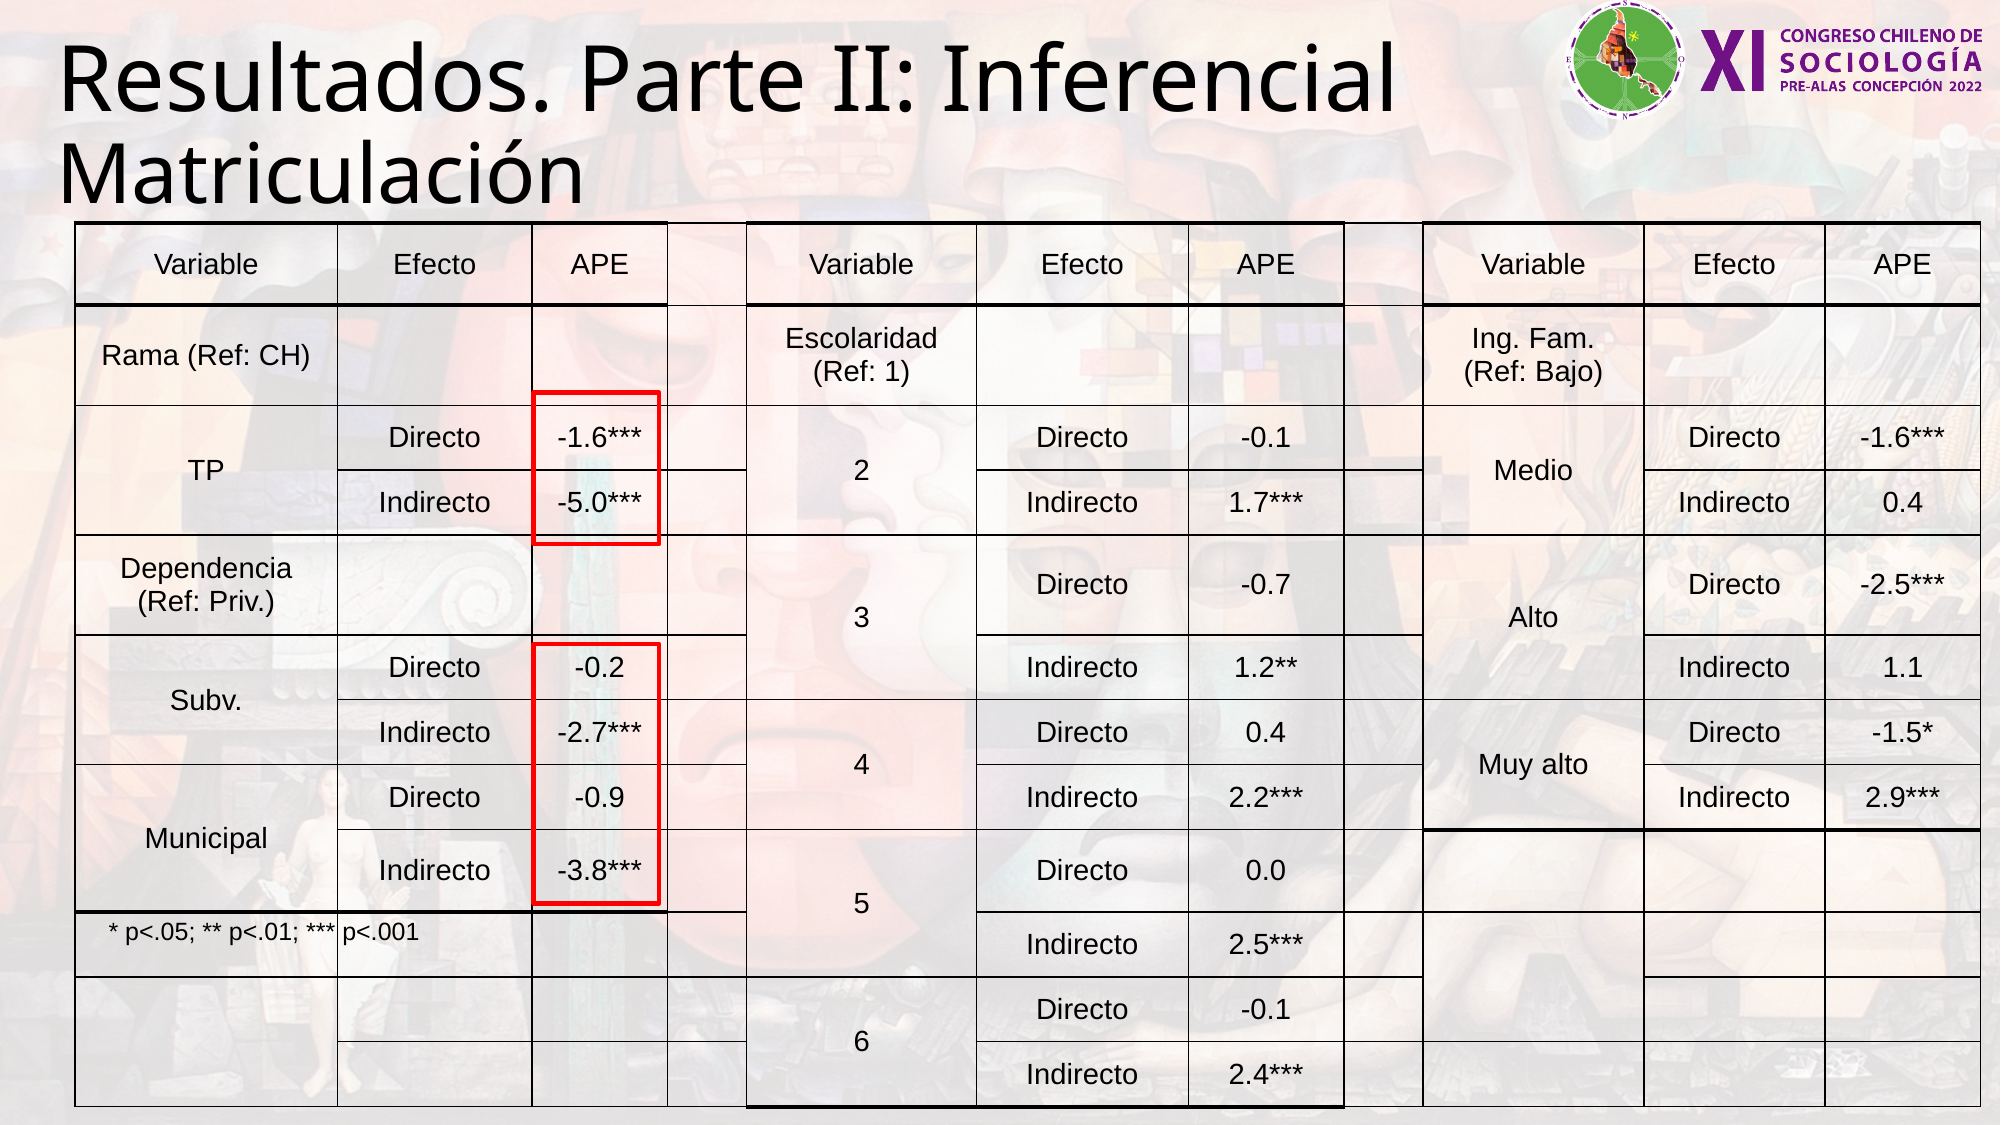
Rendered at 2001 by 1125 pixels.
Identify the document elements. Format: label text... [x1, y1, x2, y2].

table_cell -2.7*** [659, 700, 667, 764]
table_cell [76, 978, 337, 1106]
table_cell Directo [977, 700, 1188, 764]
text_box * p<.05; ** p<.01; *** p<.001 [93, 903, 586, 981]
table_cell Alto [1424, 536, 1643, 699]
table_header Efecto [338, 225, 531, 303]
table_cell Indirecto [1645, 471, 1824, 534]
table_cell [533, 307, 667, 405]
table_cell -0.7 [1189, 536, 1343, 634]
table_cell 0.0 [1189, 830, 1343, 911]
table_cell 3 [747, 536, 976, 699]
table_cell 0.4 [1189, 700, 1343, 764]
table_cell Indirecto [338, 830, 531, 903]
table_header Efecto [977, 225, 1188, 303]
table_cell Municipal [76, 765, 337, 910]
table_cell Directo [338, 636, 531, 699]
table_cell -0.9 [659, 765, 667, 829]
table_cell [977, 307, 1188, 405]
table_cell [76, 914, 93, 976]
table_cell [668, 700, 746, 764]
table_cell [338, 981, 531, 1041]
table_cell [668, 830, 746, 911]
table_cell Subv. [76, 636, 337, 764]
table_cell 2.5*** [1189, 913, 1343, 976]
table_cell [1424, 832, 1643, 911]
table_cell [1345, 913, 1422, 976]
table_cell [668, 406, 746, 469]
table_cell [668, 306, 746, 405]
table_header [668, 224, 746, 305]
table_cell [1189, 307, 1343, 405]
table_cell Indirecto [338, 700, 531, 764]
table_cell 1.1 [1826, 636, 1980, 699]
table_header [1345, 224, 1422, 305]
table_cell 4 [747, 700, 976, 829]
table_cell [668, 636, 746, 699]
table_cell [668, 471, 746, 534]
table_cell Directo [338, 406, 531, 469]
table_cell Indirecto [977, 636, 1188, 699]
table_cell Directo [1645, 536, 1824, 634]
table_cell Directo [1645, 700, 1824, 764]
table_cell 0.4 [1826, 471, 1980, 534]
table_cell Directo [977, 830, 1188, 911]
table_cell [1345, 1042, 1422, 1106]
table_cell 2.9*** [1826, 765, 1980, 828]
table_cell Directo [977, 536, 1188, 634]
table_cell [1826, 978, 1980, 1041]
table_cell Indirecto [977, 1042, 1188, 1105]
table_cell [1826, 913, 1980, 976]
table_cell [1645, 832, 1824, 911]
table_cell Indirecto [338, 471, 531, 534]
table_cell -1.6*** [1826, 406, 1980, 469]
table_cell [1645, 913, 1824, 976]
table_cell [533, 536, 667, 634]
table_cell [338, 536, 531, 634]
table_cell TP [76, 406, 337, 534]
table_cell [1645, 1042, 1824, 1106]
table_cell Directo [338, 765, 531, 829]
table_cell [533, 1042, 667, 1106]
table_cell -0.2 [533, 636, 667, 699]
table_cell [1826, 832, 1980, 911]
table_cell [1345, 830, 1422, 911]
table_cell [1826, 307, 1980, 405]
table_header APE [1189, 225, 1343, 303]
table_cell Escolaridad (Ref: 1) [747, 307, 976, 405]
table_header Variable [747, 225, 976, 303]
table_header Variable [76, 225, 337, 303]
table_header APE [533, 225, 667, 303]
table_cell Rama (Ref: CH) [76, 307, 337, 405]
table_header APE [1826, 225, 1980, 303]
table_cell -1.5* [1826, 700, 1980, 764]
table_cell [668, 1042, 746, 1106]
table_cell [1345, 471, 1422, 534]
table_cell Indirecto [977, 765, 1188, 829]
table_cell Indirecto [977, 913, 1188, 976]
table_cell [338, 1042, 531, 1106]
table_cell [1345, 636, 1422, 699]
table_cell 5 [747, 830, 976, 976]
table_cell 1.7*** [1189, 471, 1343, 534]
table_cell 2.4*** [1189, 1042, 1343, 1105]
picture [1565, 0, 1982, 121]
table_cell Indirecto [1645, 636, 1824, 699]
table_cell [1345, 700, 1422, 764]
table_cell Dependencia (Ref: Priv.) [76, 536, 337, 634]
table_cell 6 [747, 978, 976, 1105]
table_cell [1345, 406, 1422, 469]
text_box [533, 392, 659, 545]
table_cell -1.6*** [659, 406, 667, 469]
table_cell [1345, 765, 1422, 829]
table_cell [668, 536, 746, 634]
table_cell -3.8*** [586, 830, 667, 910]
table_cell Directo [977, 406, 1188, 469]
table_cell [668, 765, 746, 829]
table_cell [338, 307, 531, 405]
table_cell [1345, 306, 1422, 405]
table_cell 1.2** [1189, 636, 1343, 699]
table_cell [1424, 913, 1643, 1041]
table_cell [1345, 536, 1422, 634]
table_cell Indirecto [977, 471, 1188, 534]
table_cell [586, 914, 667, 976]
table_cell [1645, 307, 1824, 405]
table_cell [1645, 978, 1824, 1041]
table_cell Muy alto [1424, 700, 1643, 828]
table_header Efecto [1645, 225, 1824, 303]
text_box Resultados. Parte II: Inferencial Matriculación [41, 17, 1566, 236]
table_cell -2.5*** [1826, 536, 1980, 634]
table_cell Medio [1424, 406, 1643, 534]
table_cell -0.1 [1189, 978, 1343, 1041]
table_cell -5.0*** [659, 471, 667, 534]
table_cell [1826, 1042, 1980, 1106]
table_cell [1424, 1042, 1643, 1106]
table_cell [1345, 978, 1422, 1041]
table_cell Directo [977, 978, 1188, 1041]
table_cell 2 [747, 406, 976, 534]
table_cell Directo [1645, 406, 1824, 469]
text_box [533, 643, 659, 904]
table_cell [668, 978, 746, 1041]
table_cell Indirecto [1645, 765, 1824, 828]
table_header Variable [1424, 225, 1643, 303]
table_cell [668, 913, 746, 976]
table_cell -0.1 [1189, 406, 1343, 469]
table_cell [533, 978, 667, 1041]
table_cell 2.2*** [1189, 765, 1343, 829]
table_cell Ing. Fam. (Ref: Bajo) [1424, 307, 1643, 405]
